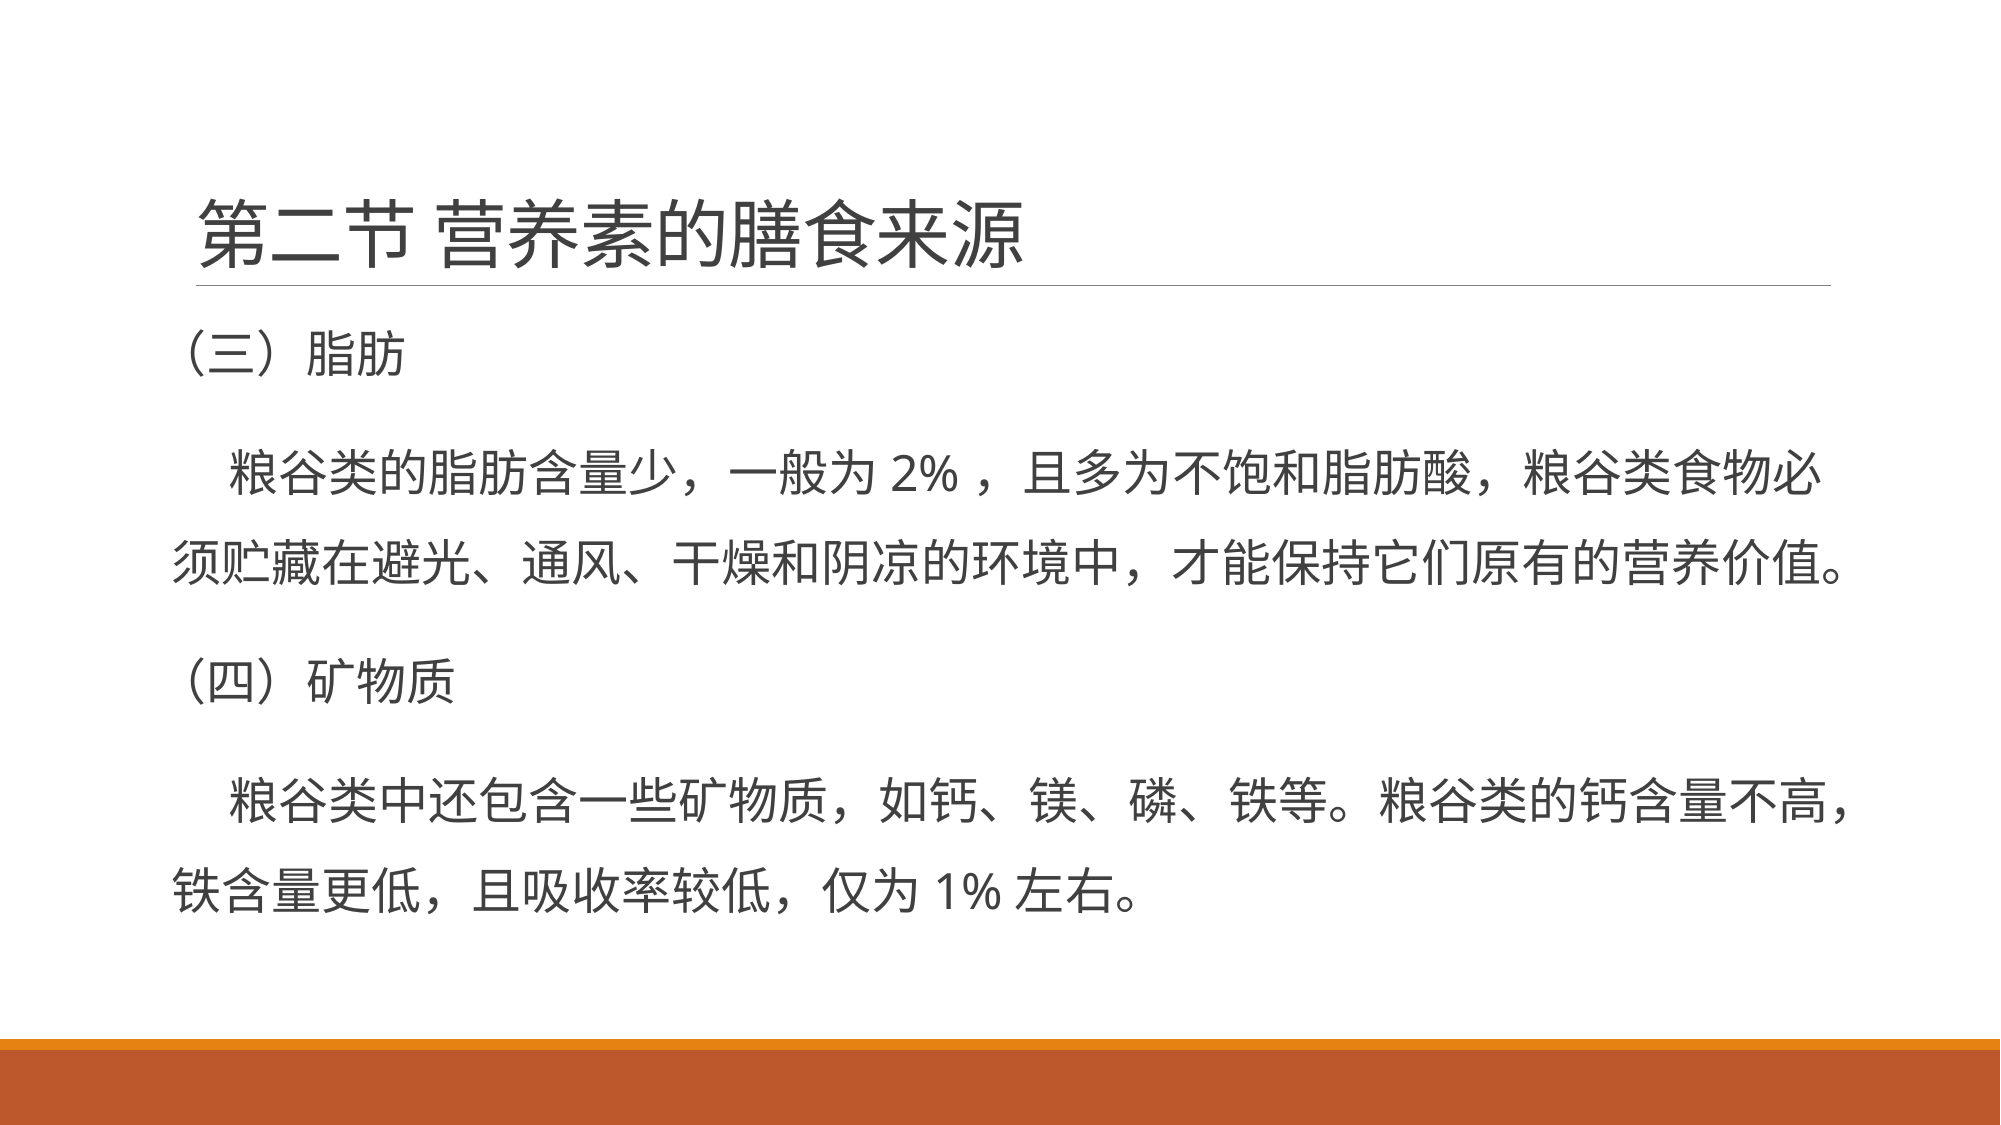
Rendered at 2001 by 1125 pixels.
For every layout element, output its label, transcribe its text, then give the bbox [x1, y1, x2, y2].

title 第二节 营养素的膳食来源 [180, 47, 1830, 285]
list （三）脂肪 粮谷类的脂肪含量少，一般为2%，且多为不饱和脂肪酸，粮谷类食物必须贮藏在避光、通风、干燥和阴凉的环境中，才能保持它们原有的营养价值。 （四）矿物质 粮谷类中还包含一些矿物质，如钙、镁、磷、铁等。粮谷类的钙含量不高，铁含量更低，且吸收率较低，仅为1%左右。 [156, 285, 1830, 984]
